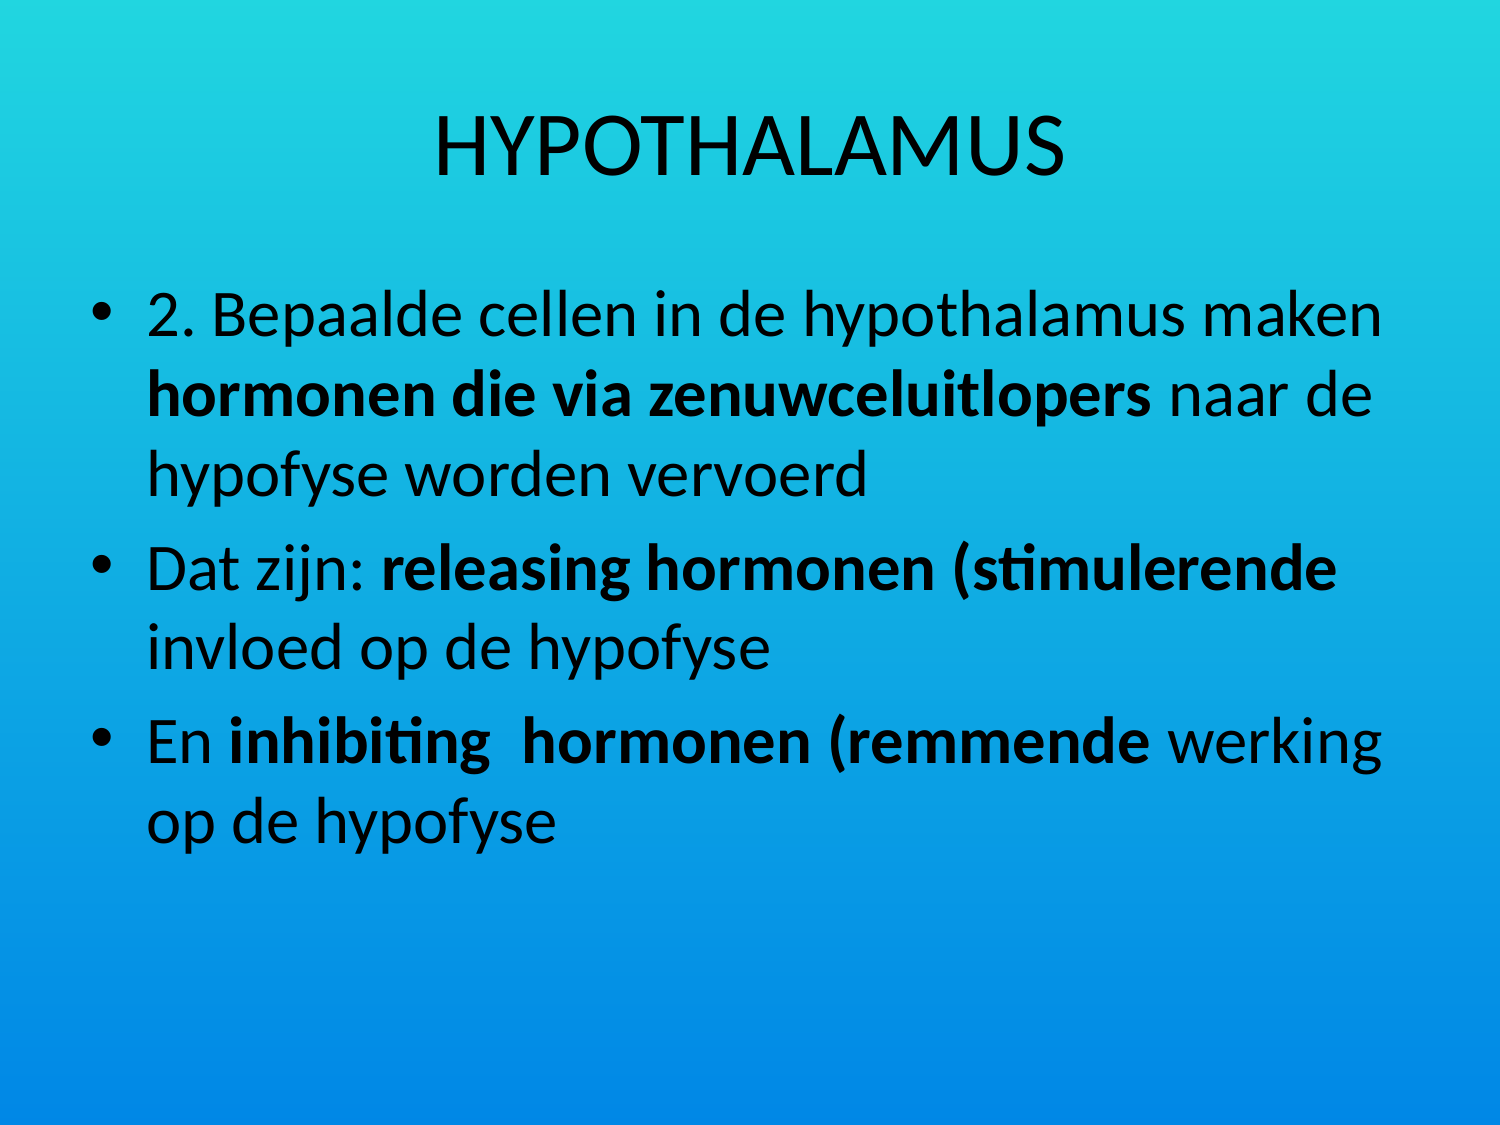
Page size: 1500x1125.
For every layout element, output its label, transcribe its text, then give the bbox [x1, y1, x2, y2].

title HYPOTHALAMUS [75, 45, 1425, 233]
list 2. Bepaalde cellen in de hypothalamus maken hormonen die via zenuwceluitlopers naar de hypofyse worden vervoerd Dat zijn: releasing hormonen (stimulerende invloed op de hypofyse En inhibiting hormonen (remmende werking op de hypofyse [75, 262, 1425, 1005]
